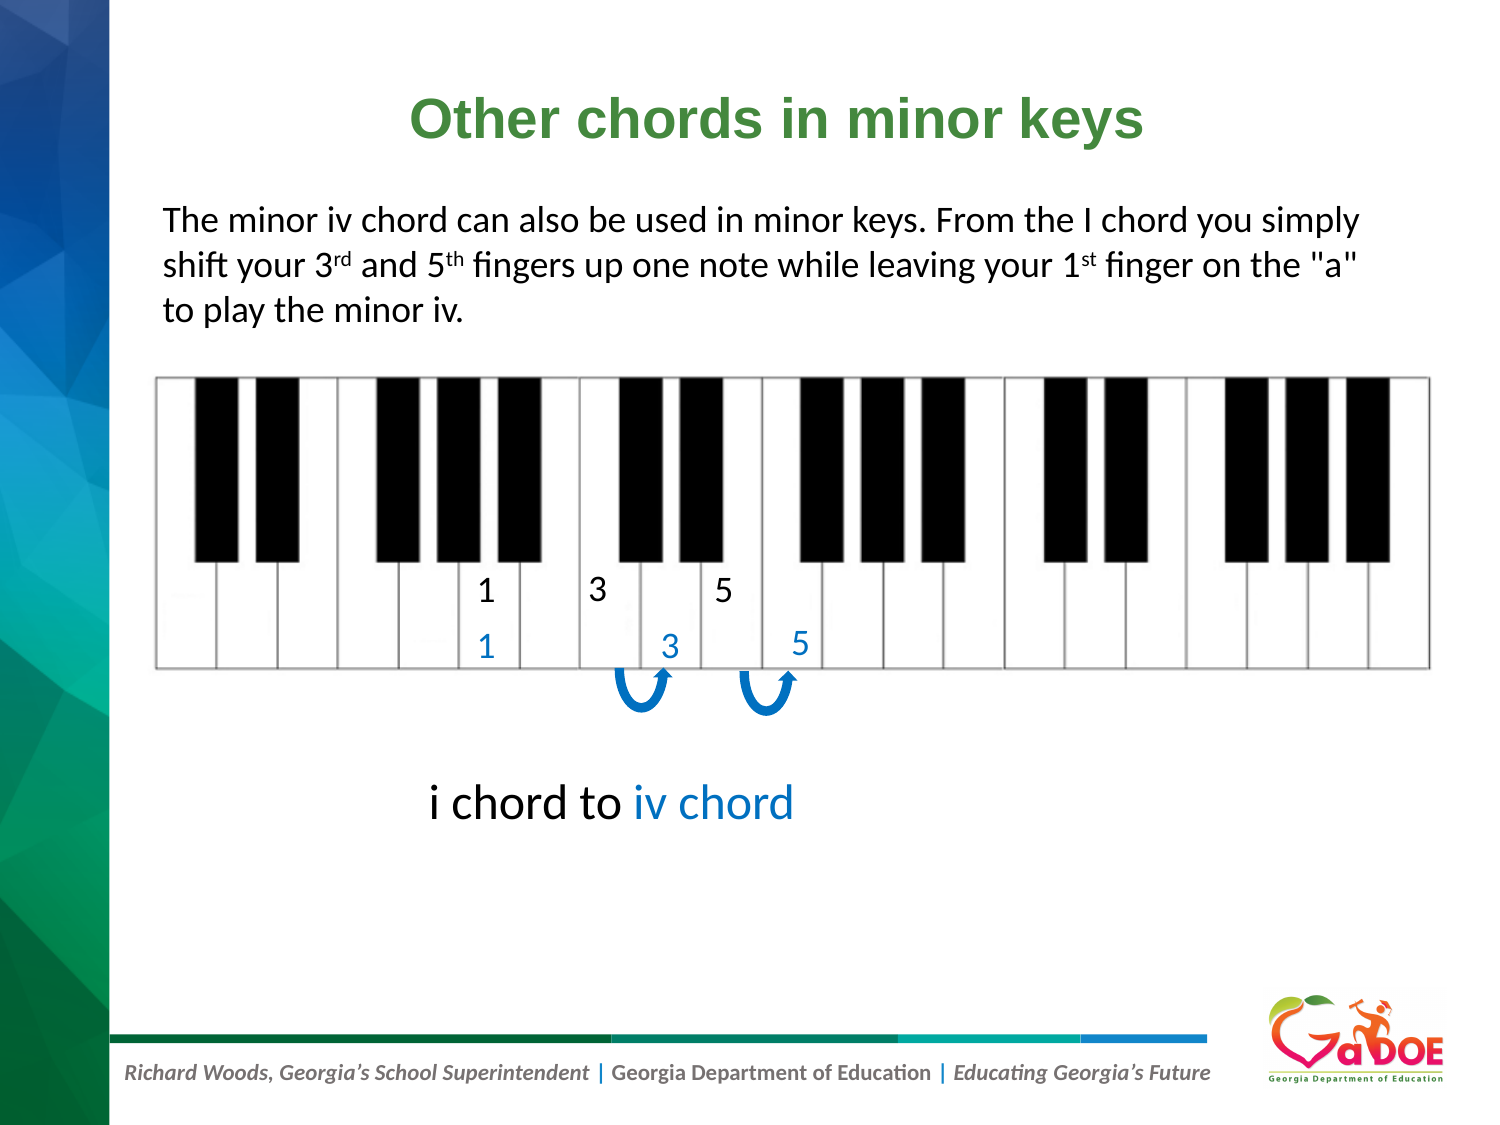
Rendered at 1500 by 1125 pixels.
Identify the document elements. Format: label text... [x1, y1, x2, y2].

text_box [740, 682, 793, 716]
title Other chords in minor keys [393, 53, 1162, 187]
picture [0, 0, 110, 1125]
picture [1263, 987, 1447, 1089]
text_box The minor iv chord can also be used in minor keys. From the I chord you simply shift your 3rd and 5th fingers up one note while leaving your 1st finger on the "a" to play the minor iv. [147, 187, 1399, 338]
text_box [615, 682, 667, 713]
text_box i chord to iv chord [413, 762, 811, 838]
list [147, 373, 1440, 682]
